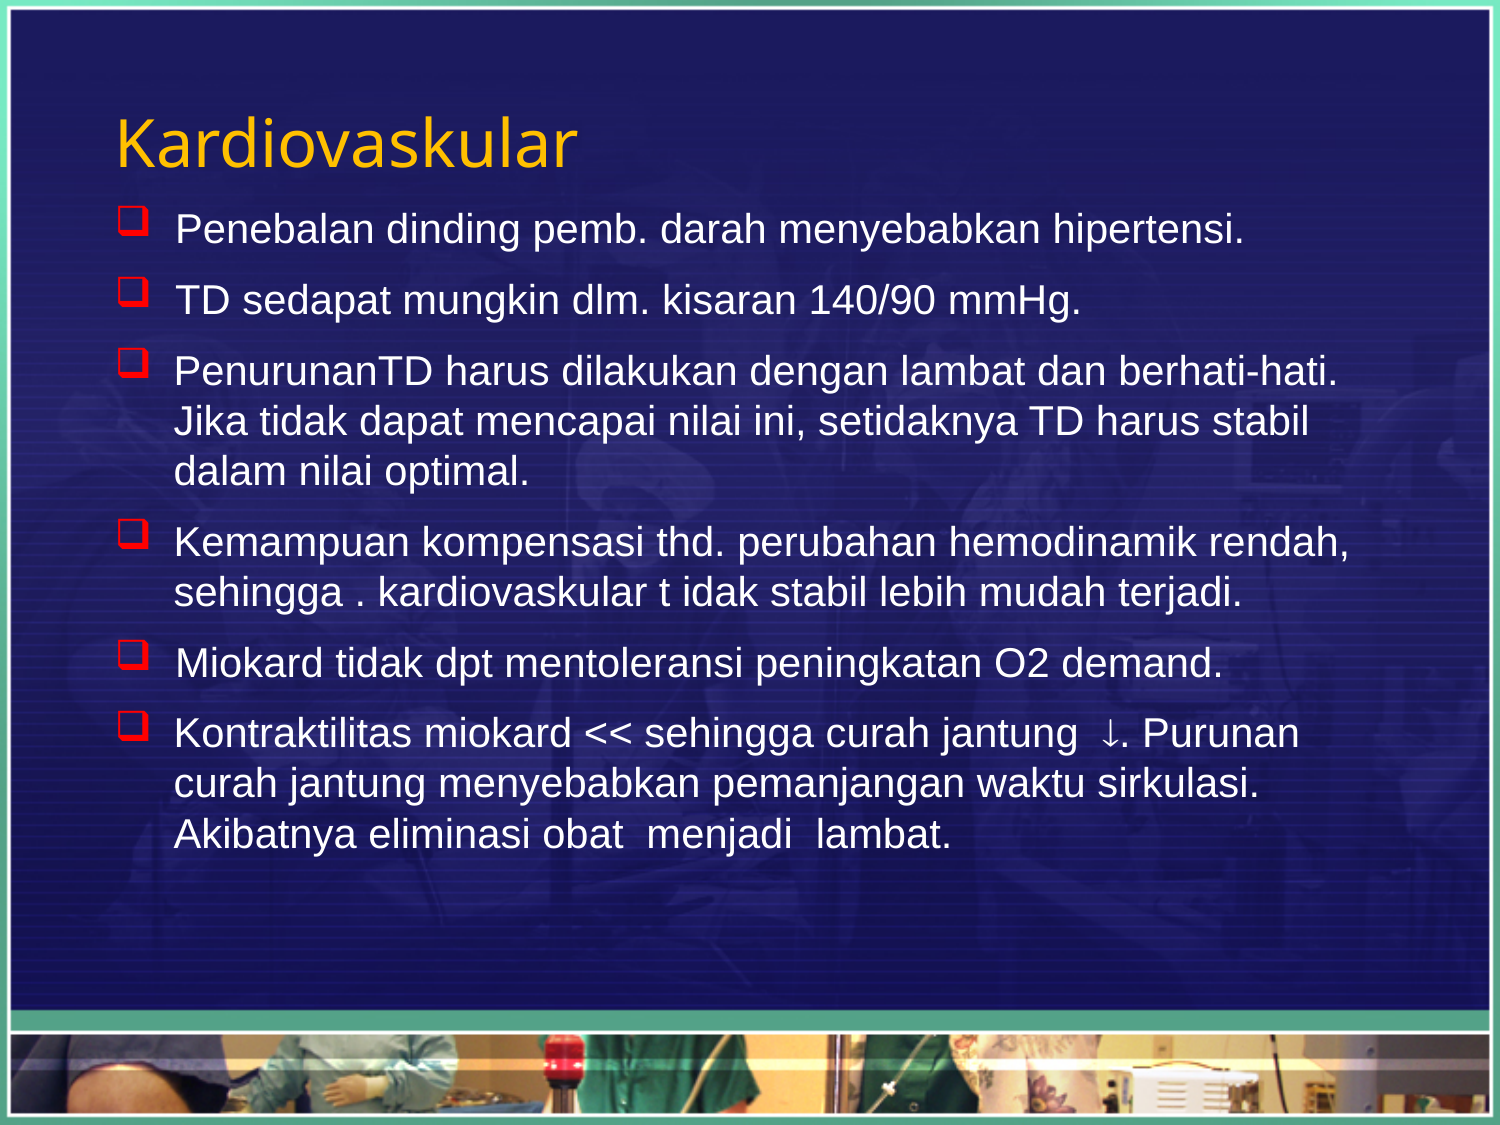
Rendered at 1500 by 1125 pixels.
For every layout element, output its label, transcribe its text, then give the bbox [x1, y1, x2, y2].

picture [0, 0, 1500, 1125]
text_box Kardiovaskular Penebalan dinding pemb. darah menyebabkan hipertensi. TD sedapat mungkin dlm. kisaran 140/90 mmHg. PenurunanTD harus dilakukan dengan lambat dan berhati-hati. Jika tidak dapat mencapai nilai ini, setidaknya TD harus stabil dalam nilai optimal. Kemampuan kompensasi thd. perubahan hemodinamik rendah, sehingga . kardiovaskular t idak stabil lebih mudah terjadi. Miokard tidak dpt mentoleransi peningkatan O2 demand. Kontraktilitas miokard << sehingga curah jantung . Purunan curah jantung menyebabkan pemanjangan waktu sirkulasi. Akibatnya eliminasi obat menjadi lambat. [99, 93, 1413, 904]
